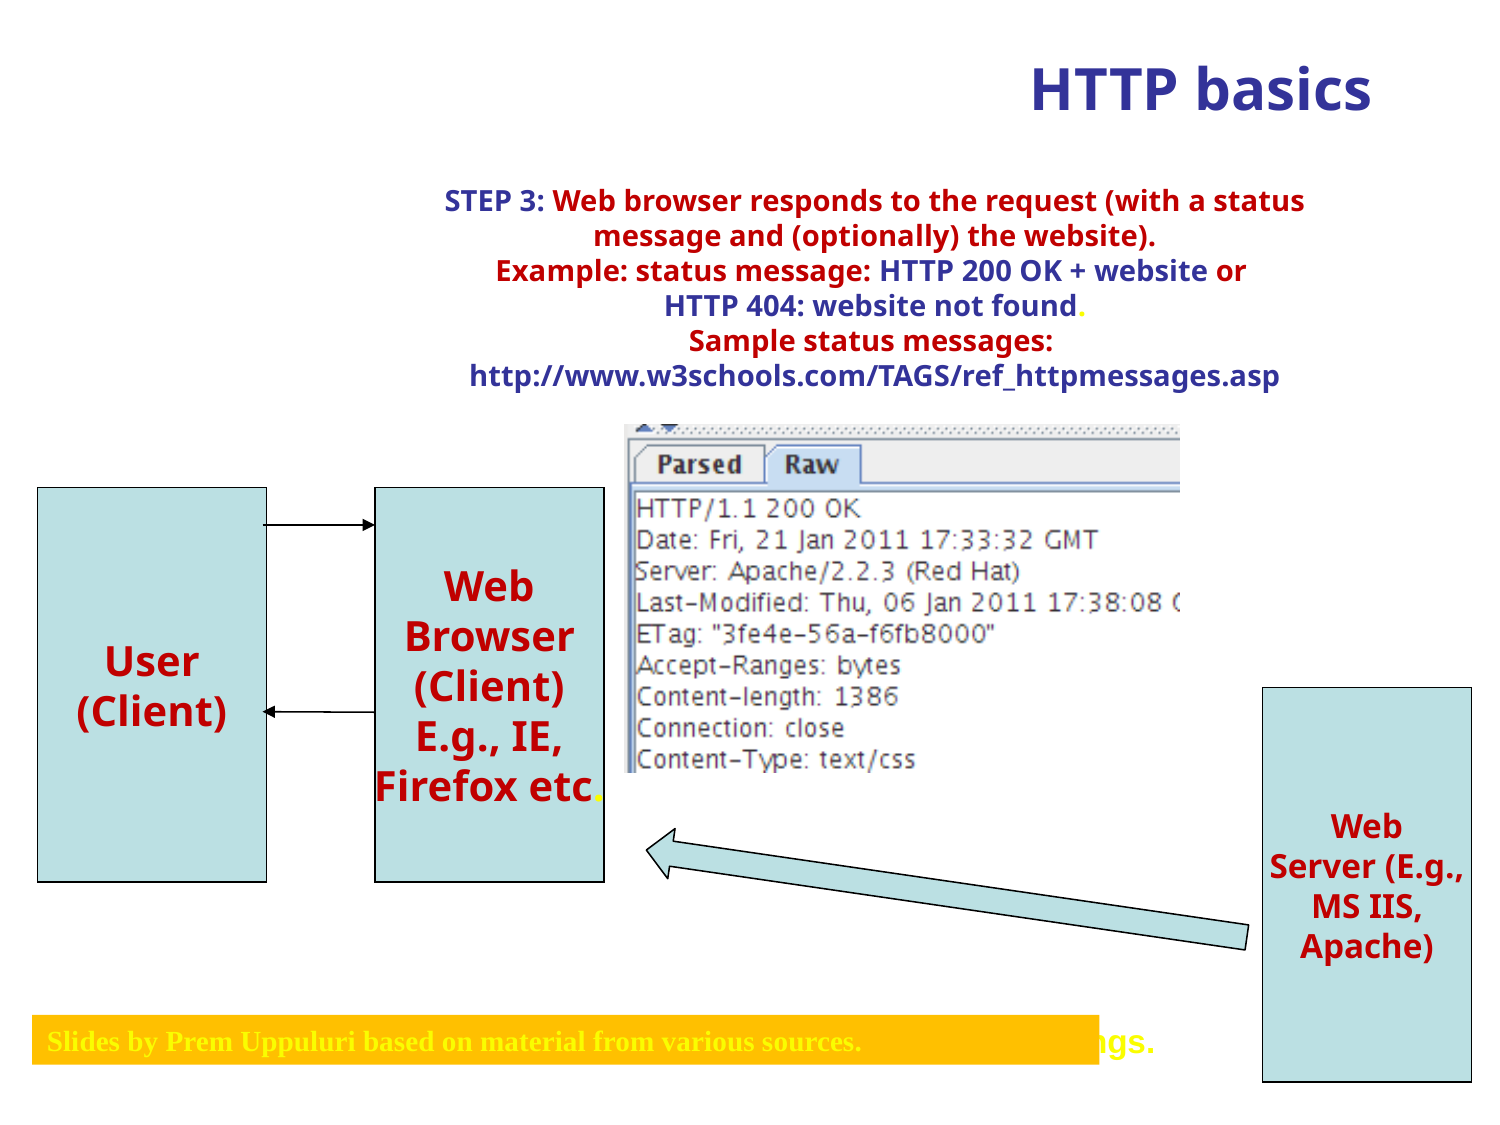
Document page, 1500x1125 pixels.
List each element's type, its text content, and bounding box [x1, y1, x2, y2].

title HTTP basics [112, 24, 1388, 150]
text_box Web Browser (Client) E.g., IE, Firefox etc. [374, 487, 604, 883]
picture [624, 424, 1180, 774]
text_box Web Server (E.g., MS IIS, Apache) [1262, 687, 1472, 1083]
text_box [646, 828, 1249, 950]
text_box [262, 518, 374, 532]
text_box STEP 3: Web browser responds to the request (with a status message and (optionally) the website). Example: status message: HTTP 200 OK + website or HTTP 404: website not found. Sample status messages: http://www.w3schools.com/TAGS/ref_httpmessages.asp [412, 174, 1338, 400]
text_box User (Client) [37, 487, 267, 883]
text_box [262, 705, 374, 718]
